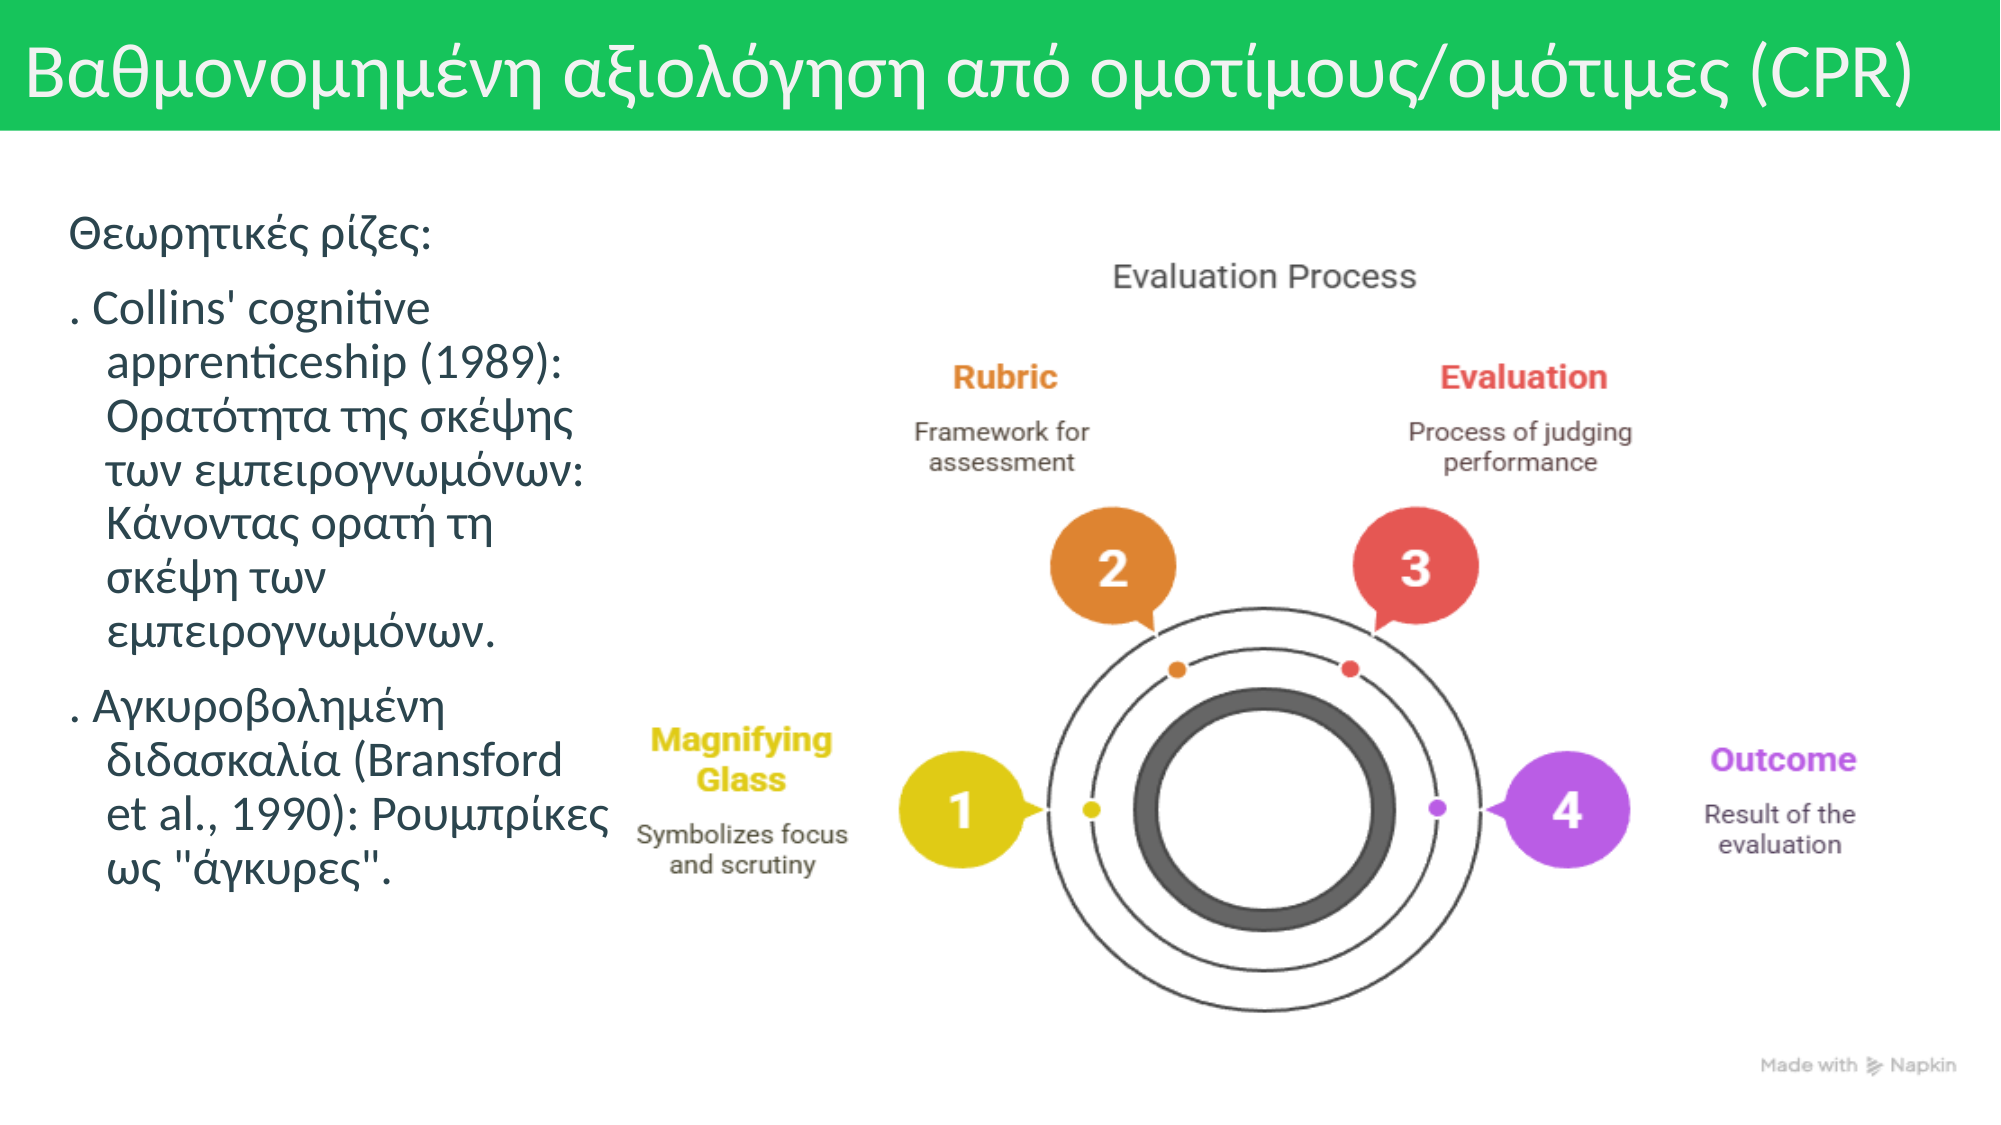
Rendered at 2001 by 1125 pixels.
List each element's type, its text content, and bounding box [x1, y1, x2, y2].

title Βαθμονομημένη αξιολόγηση από ομοτίμους/ομότιμες (CPR) [16, 13, 1976, 131]
picture [530, 175, 2000, 1112]
list Θεωρητικές ρίζες: . Collins' cognitive apprenticeship (1989): Ορατότητα της σκέψης των εμπειρογνωμόνων: Κάνοντας ορατή τη σκέψη των εμπειρογνωμόνων. . Αγκυροβολημένη διδασκαλία (Bransford et al., 1990): Ρουμπρίκες ως "άγκυρες". [16, 198, 525, 1067]
